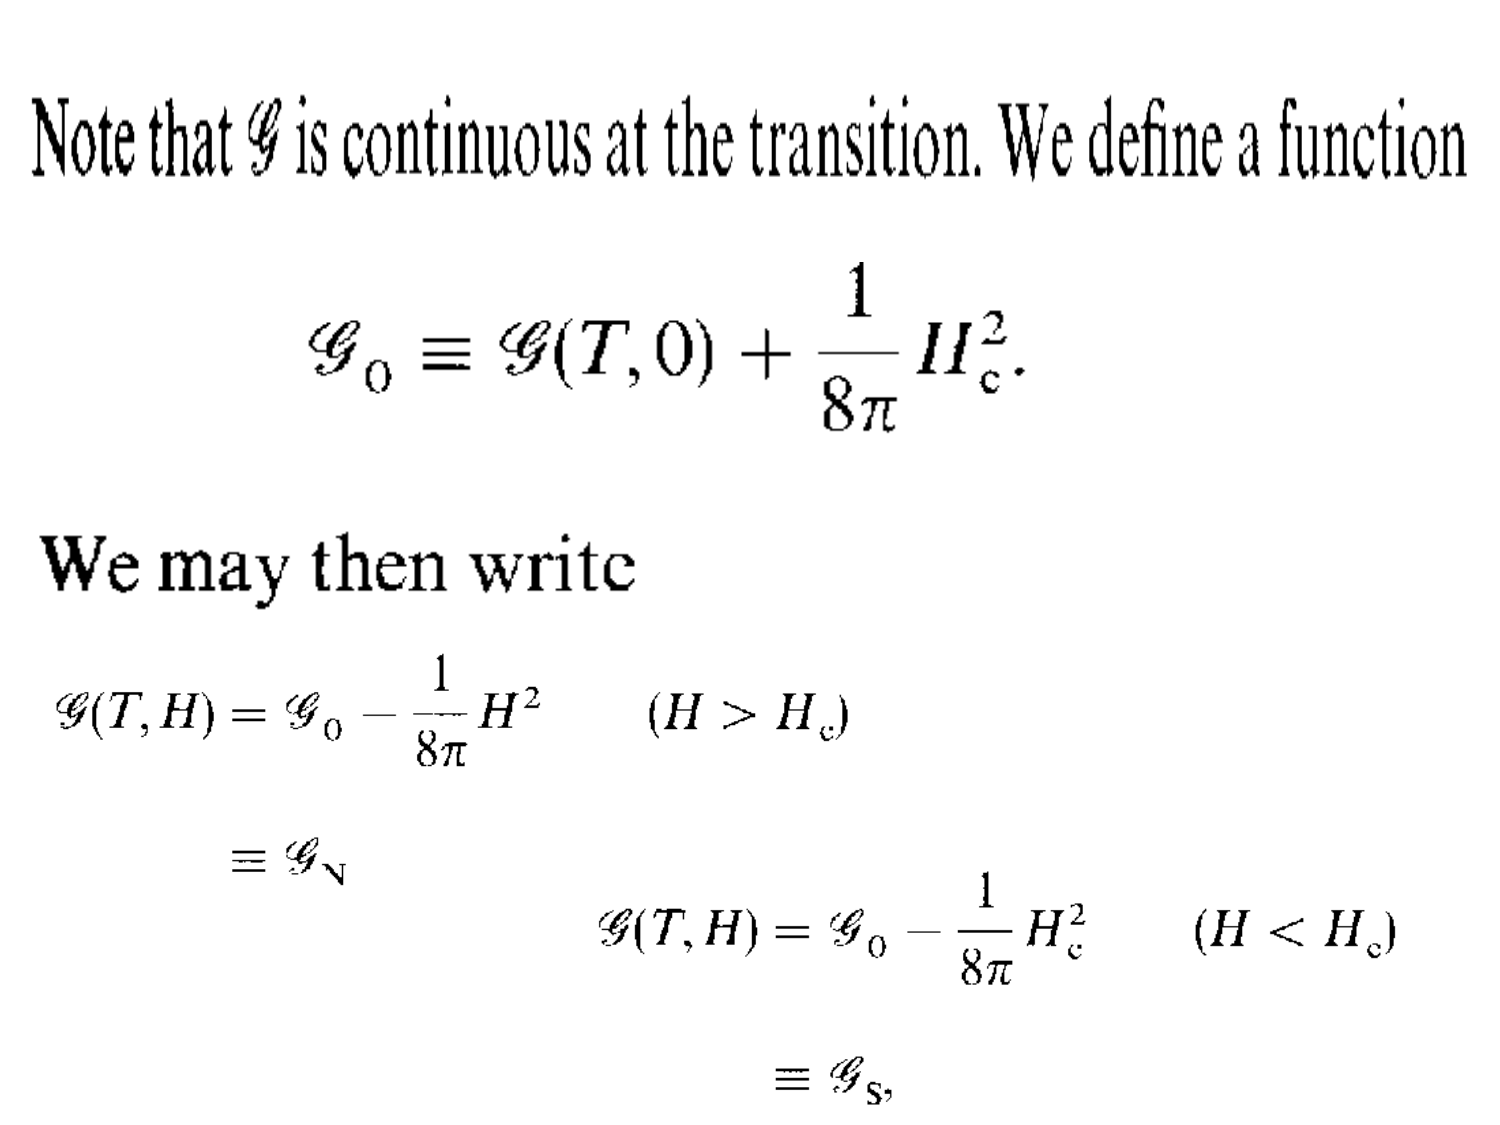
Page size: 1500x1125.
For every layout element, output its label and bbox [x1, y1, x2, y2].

picture [24, 506, 653, 646]
picture [24, 49, 1476, 213]
picture [0, 650, 1447, 1125]
picture [270, 262, 1035, 449]
